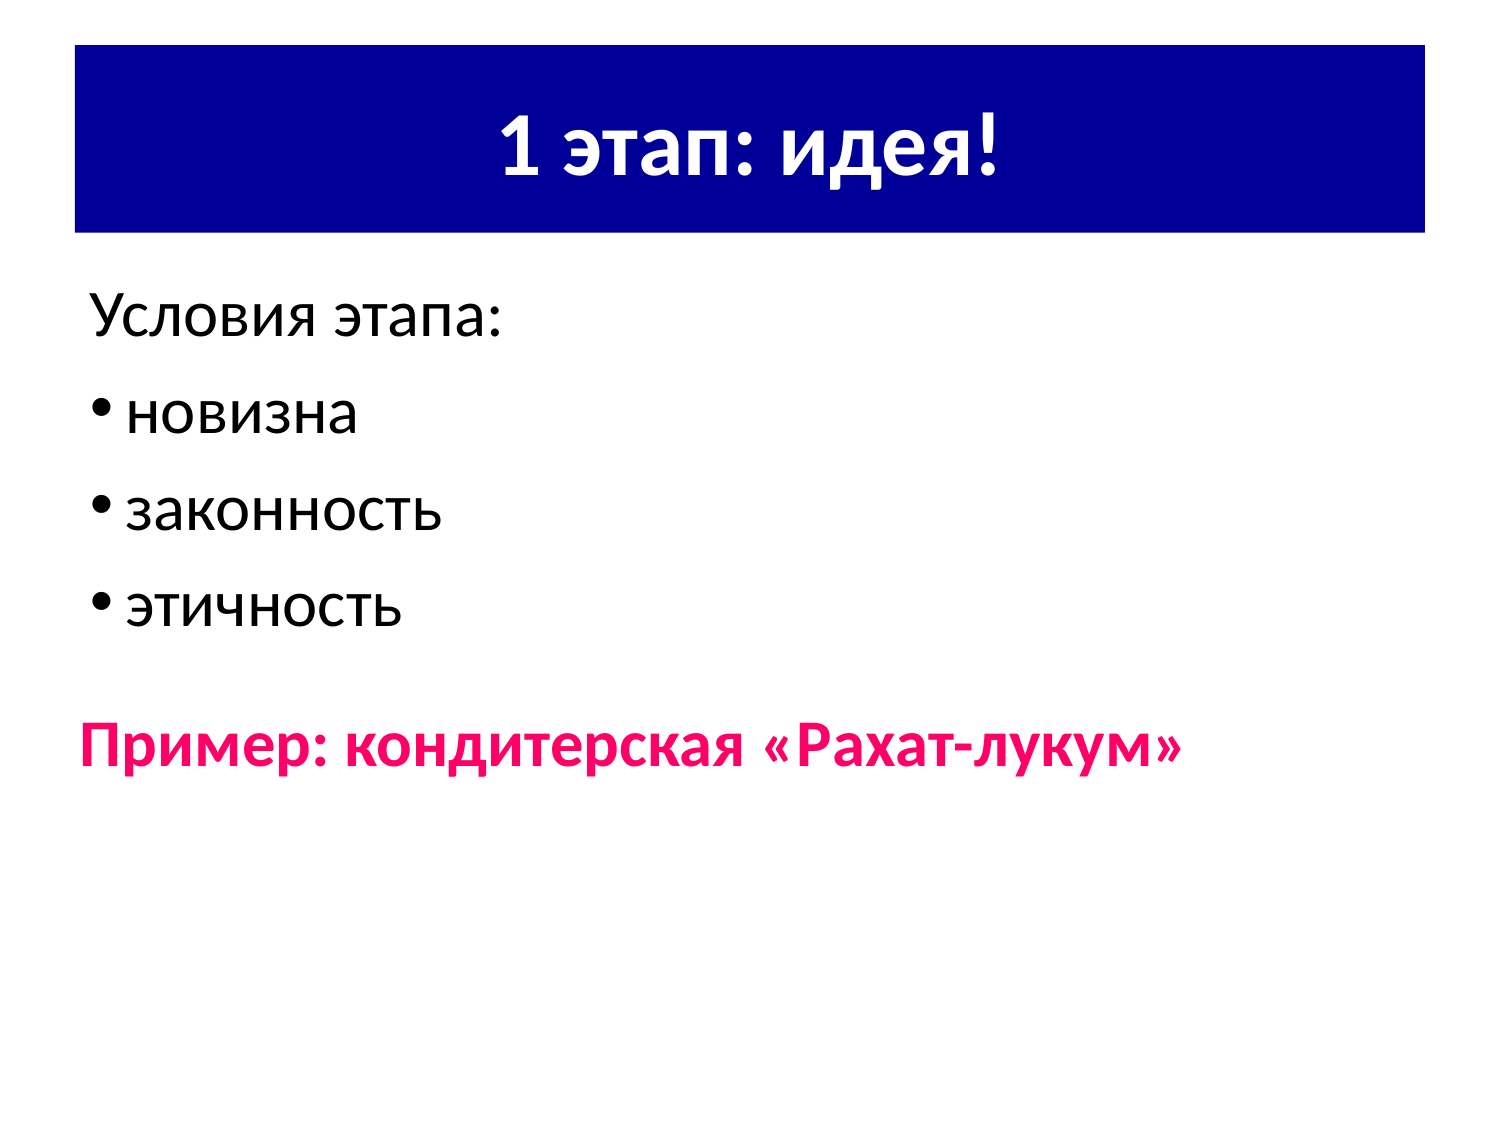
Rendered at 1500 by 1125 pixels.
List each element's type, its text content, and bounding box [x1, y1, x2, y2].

text_box 1 этап: идея! [74, 45, 1425, 233]
text_box Пример: кондитерская «Рахат-лукум» [64, 692, 1347, 835]
text_box Условия этапа: новизна законность этичность [74, 262, 1425, 1005]
